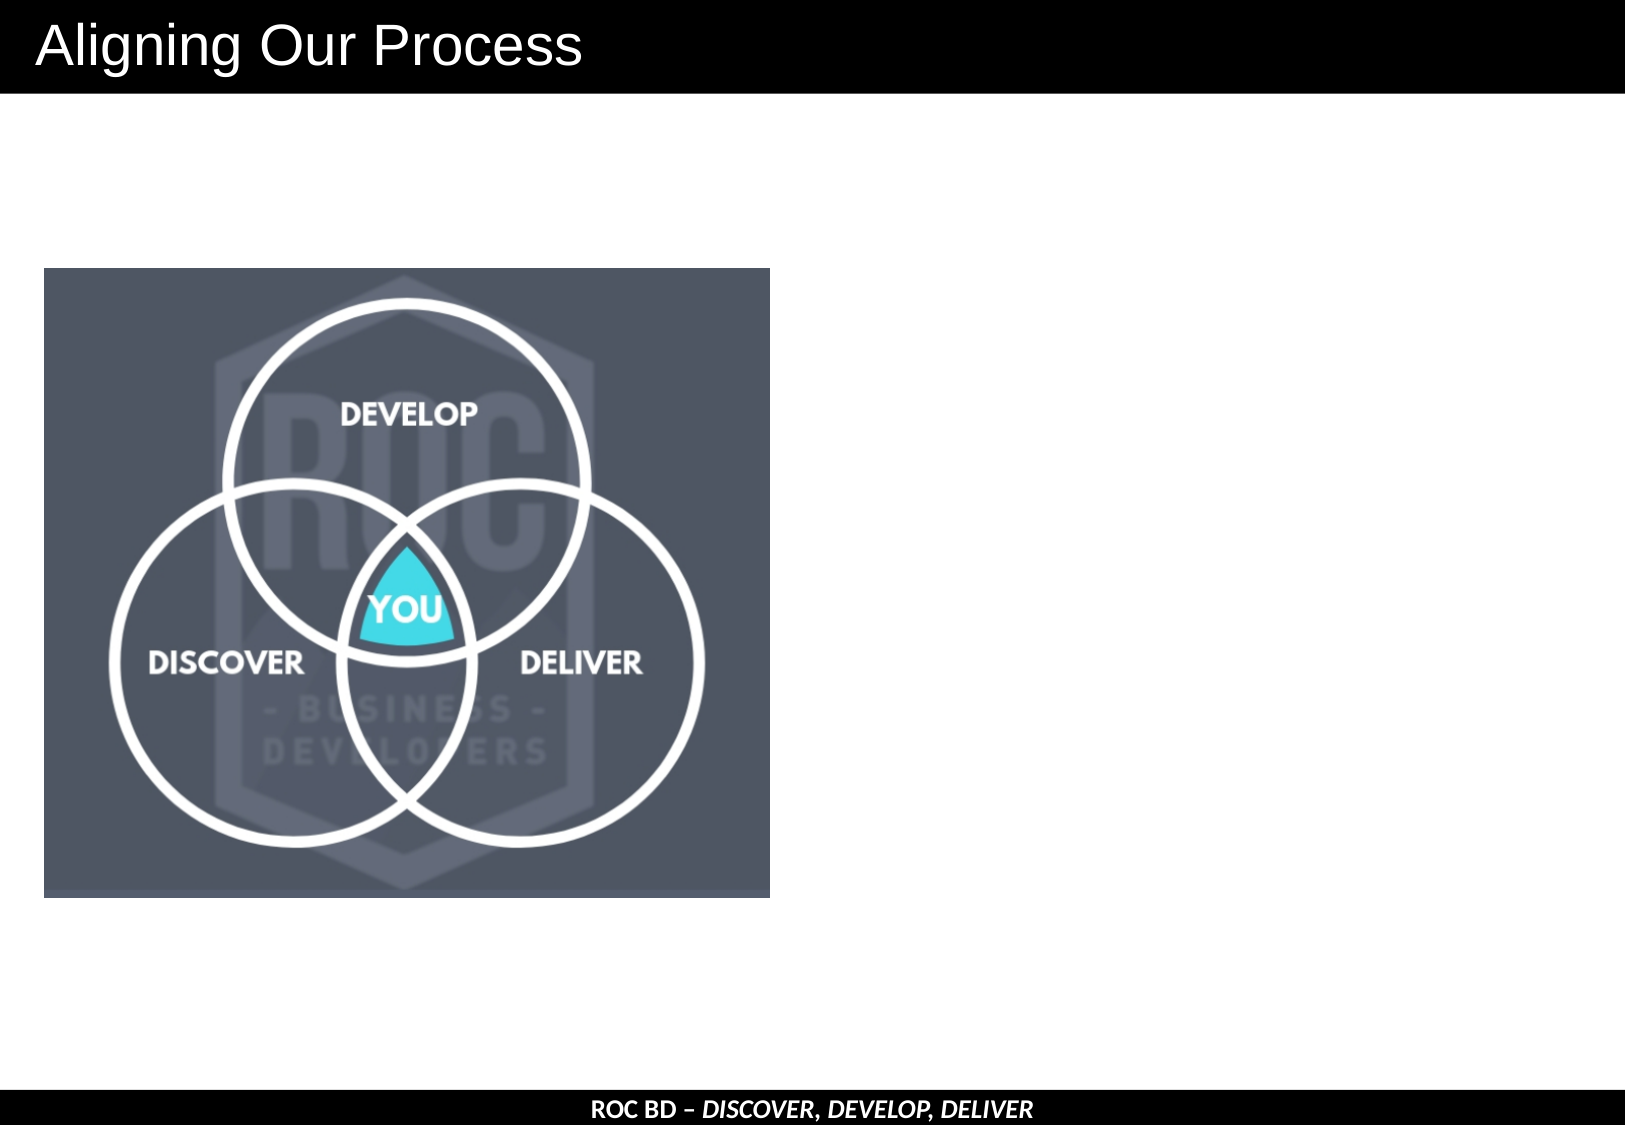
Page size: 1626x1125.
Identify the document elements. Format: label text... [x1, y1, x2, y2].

text_box Aligning Our Process [21, 0, 1545, 85]
picture [44, 268, 771, 898]
